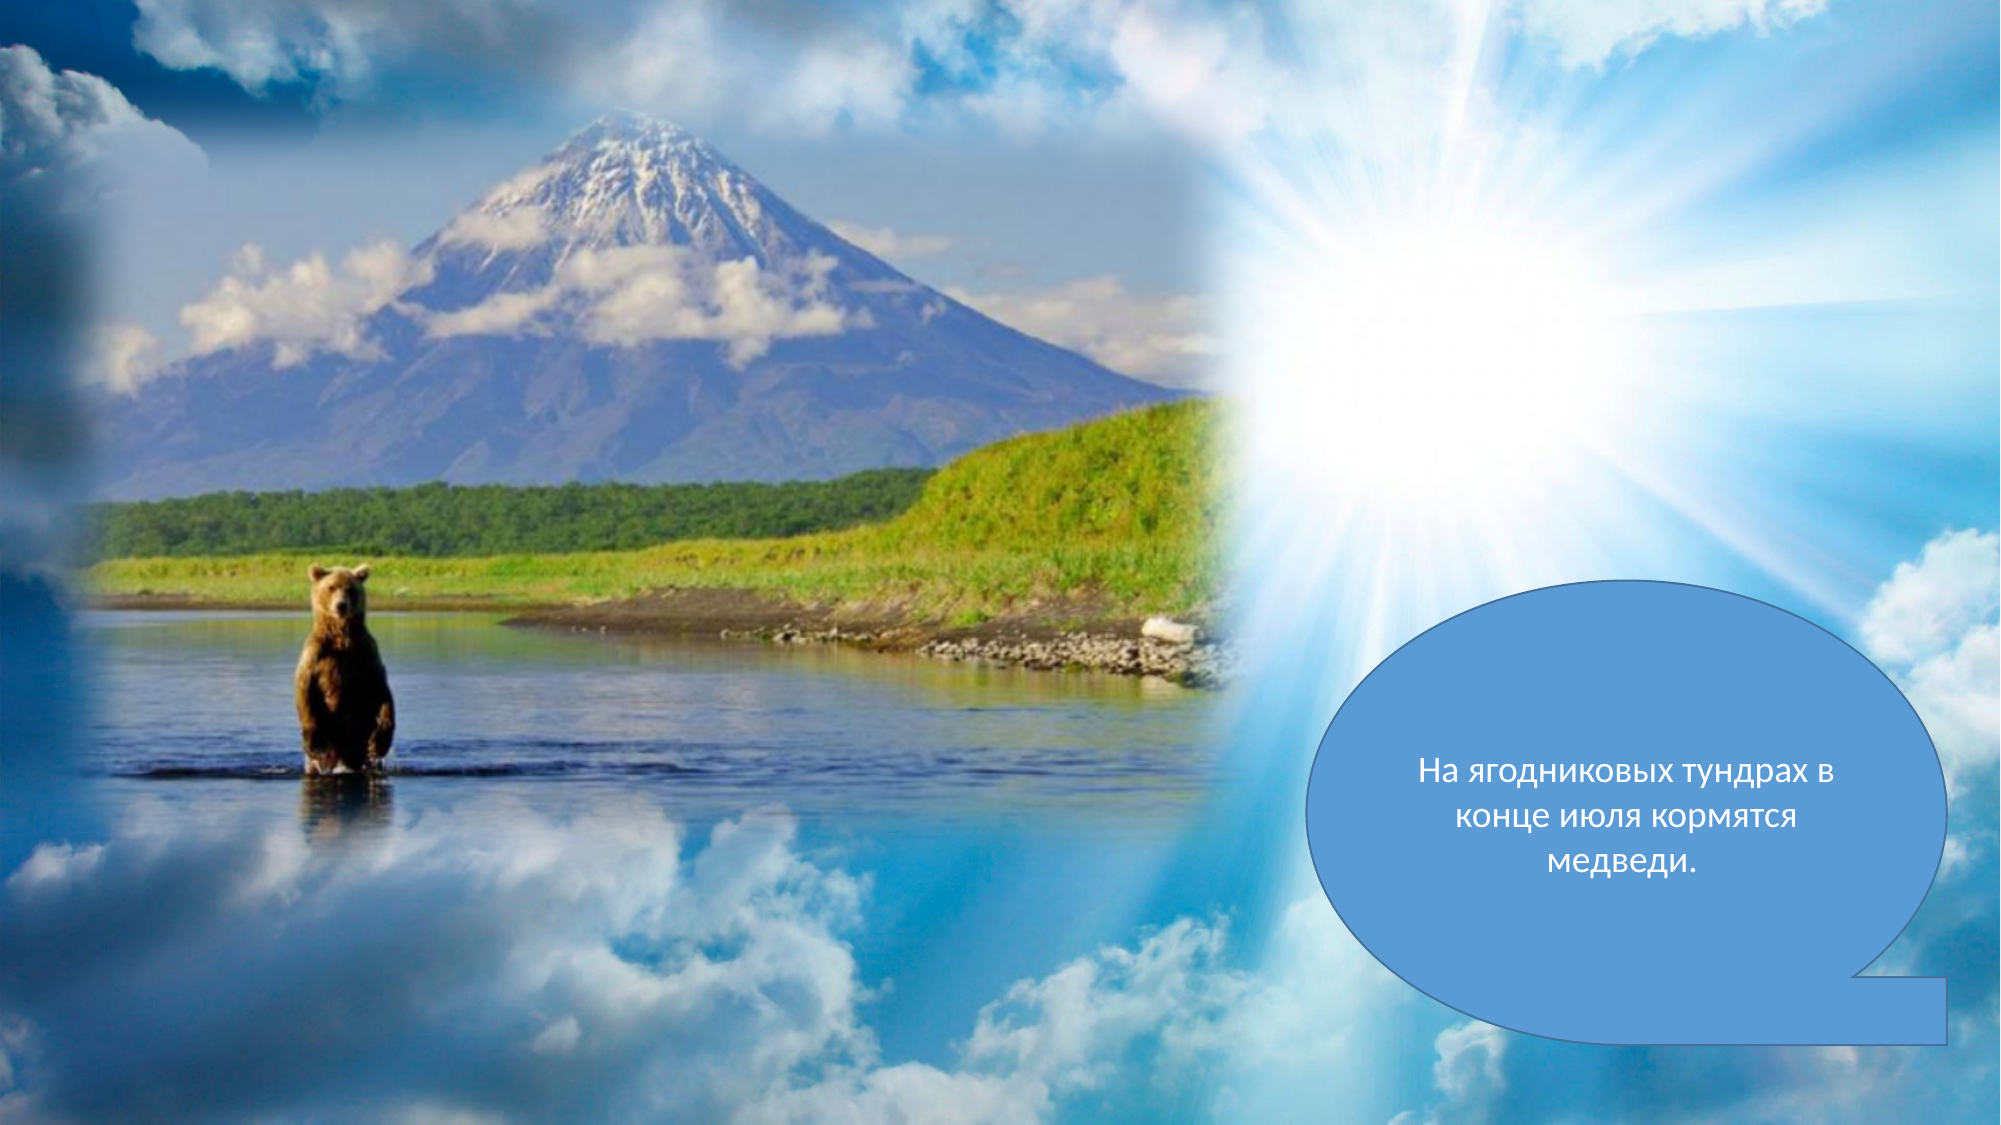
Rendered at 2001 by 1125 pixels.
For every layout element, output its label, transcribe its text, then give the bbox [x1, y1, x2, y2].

text_box На ягодниковых тундрах в конце июля кормятся медведи. [1305, 579, 1948, 1047]
picture [0, 0, 2001, 1125]
